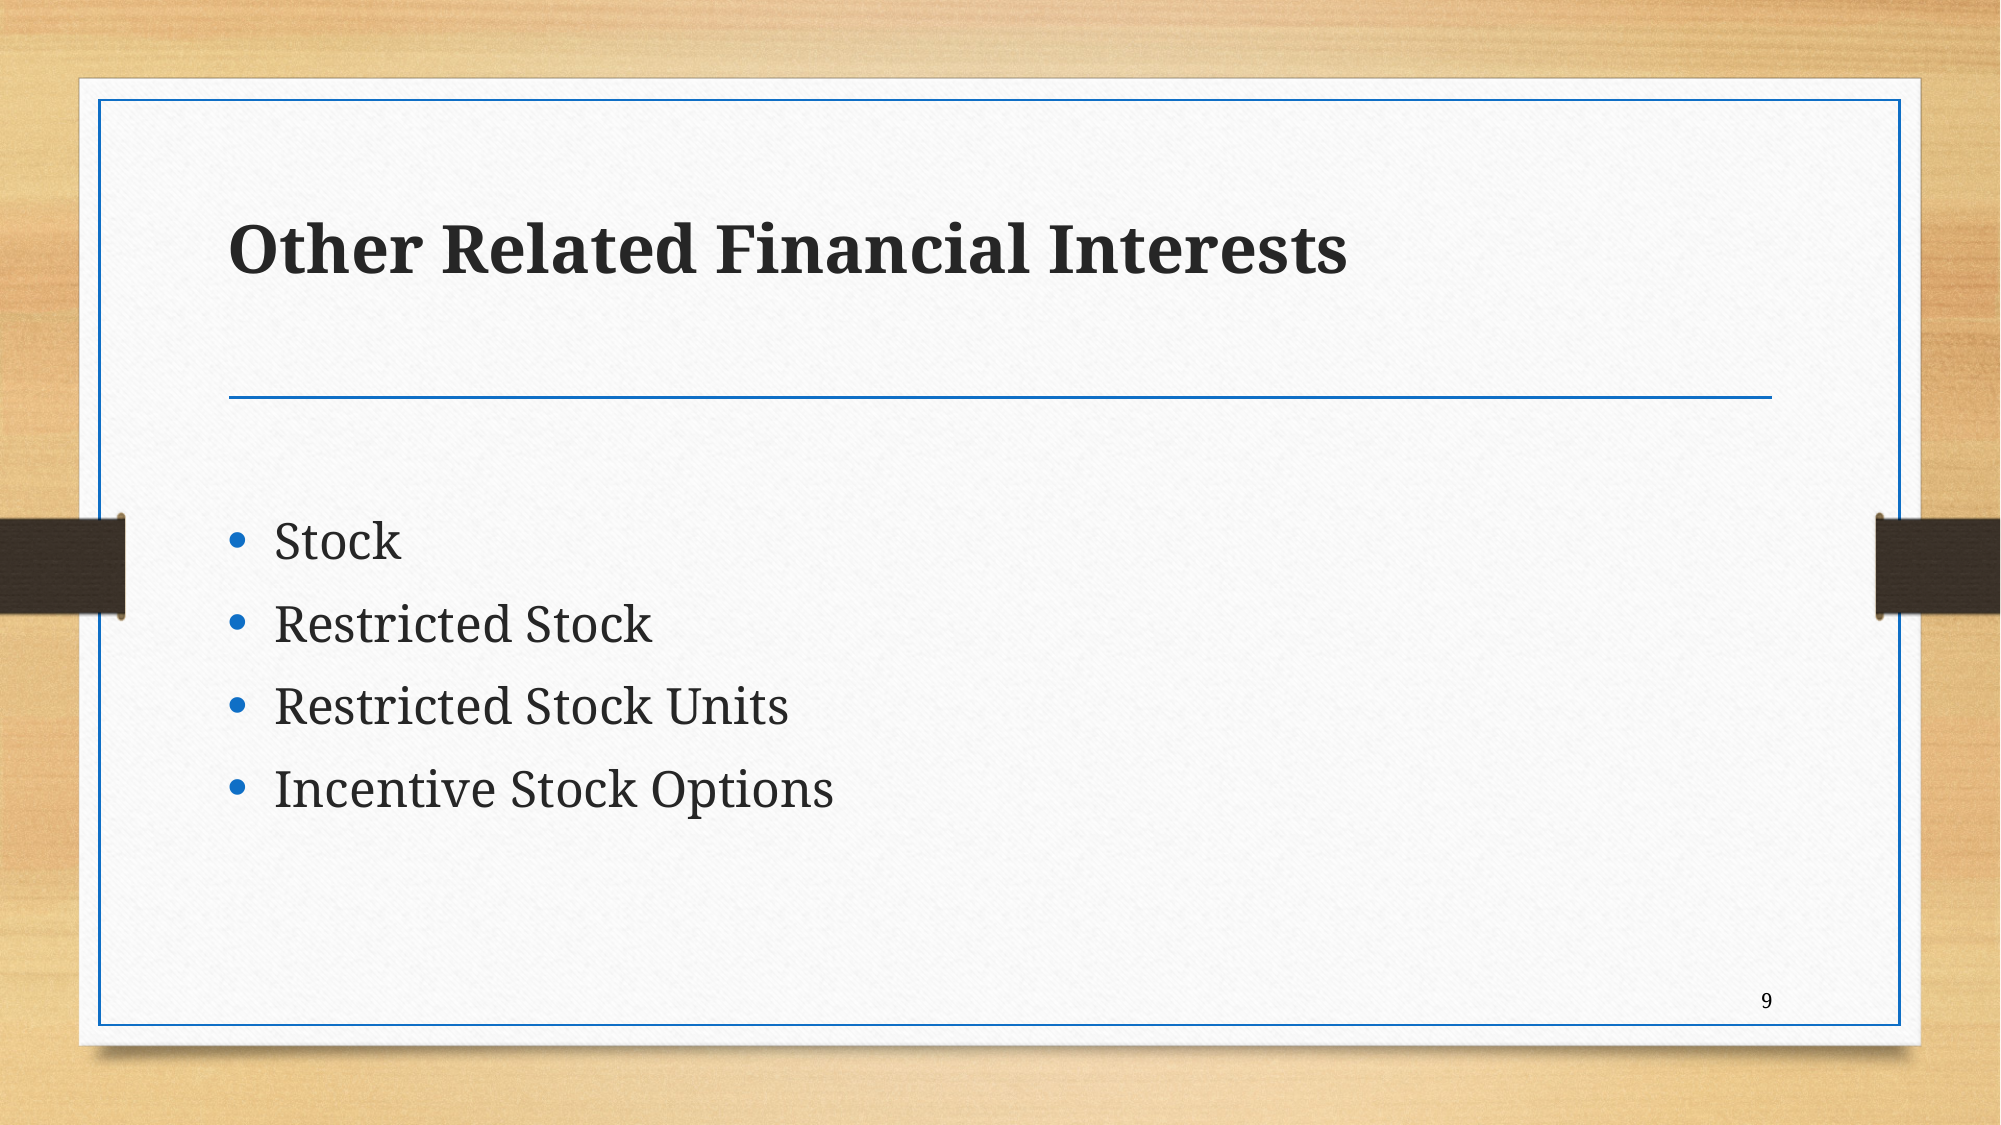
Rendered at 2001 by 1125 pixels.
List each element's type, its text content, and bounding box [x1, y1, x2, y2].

list Stock Restricted Stock Restricted Stock Units Incentive Stock Options [212, 419, 1788, 964]
title Other Related Financial Interests [212, 161, 1788, 375]
picture [0, 0, 2001, 1125]
slide_number 9 [1698, 979, 1788, 1025]
